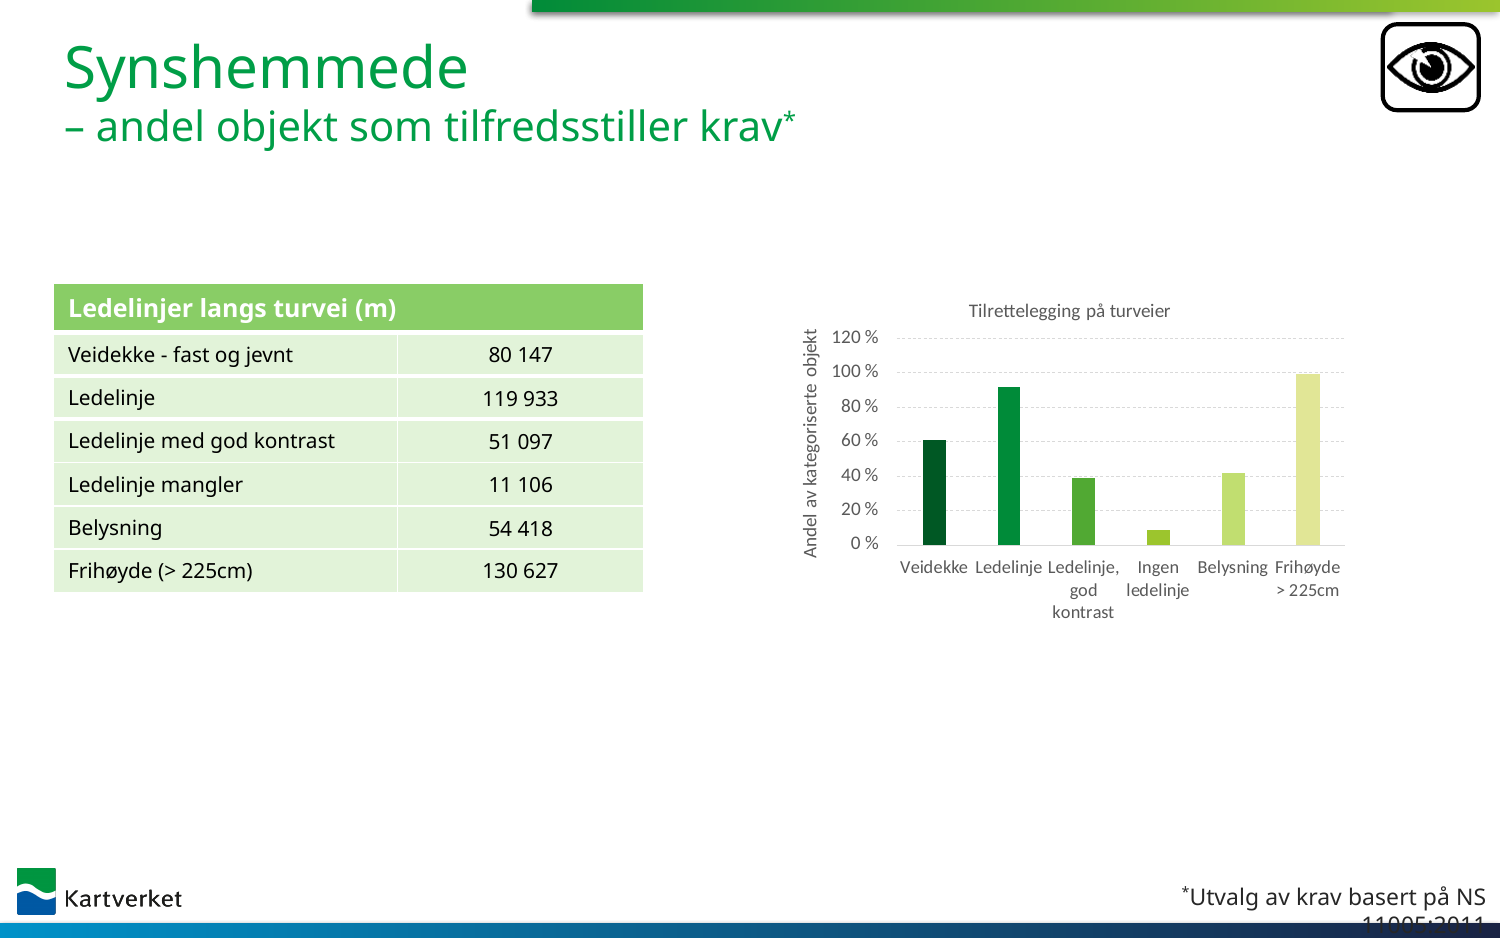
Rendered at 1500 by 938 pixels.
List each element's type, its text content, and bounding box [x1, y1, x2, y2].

table_cell Ledelinje med god kontrast [54, 421, 397, 462]
table_cell Belysning [54, 507, 397, 548]
picture [791, 291, 1348, 630]
table_cell Ledelinje mangler [54, 463, 397, 505]
text_box *Utvalg av krav basert på NS 11005:2011 [1068, 873, 1500, 938]
table_cell 54 418 [398, 507, 643, 548]
table_cell Frihøyde (> 225cm) [54, 550, 397, 592]
table_cell Ledelinje [54, 378, 397, 417]
table_cell 51 097 [398, 421, 643, 462]
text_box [1382, 24, 1480, 111]
table_cell 11 106 [398, 463, 643, 505]
text_box Synshemmede – andel objekt som tilfredsstiller krav* [49, 24, 1431, 158]
table_header Ledelinjer langs turvei (m) [54, 284, 643, 330]
table_cell 119 933 [398, 378, 643, 417]
table_cell 80 147 [398, 335, 643, 374]
table_cell 130 627 [398, 550, 643, 592]
table_cell Veidekke - fast og jevnt [54, 335, 397, 374]
